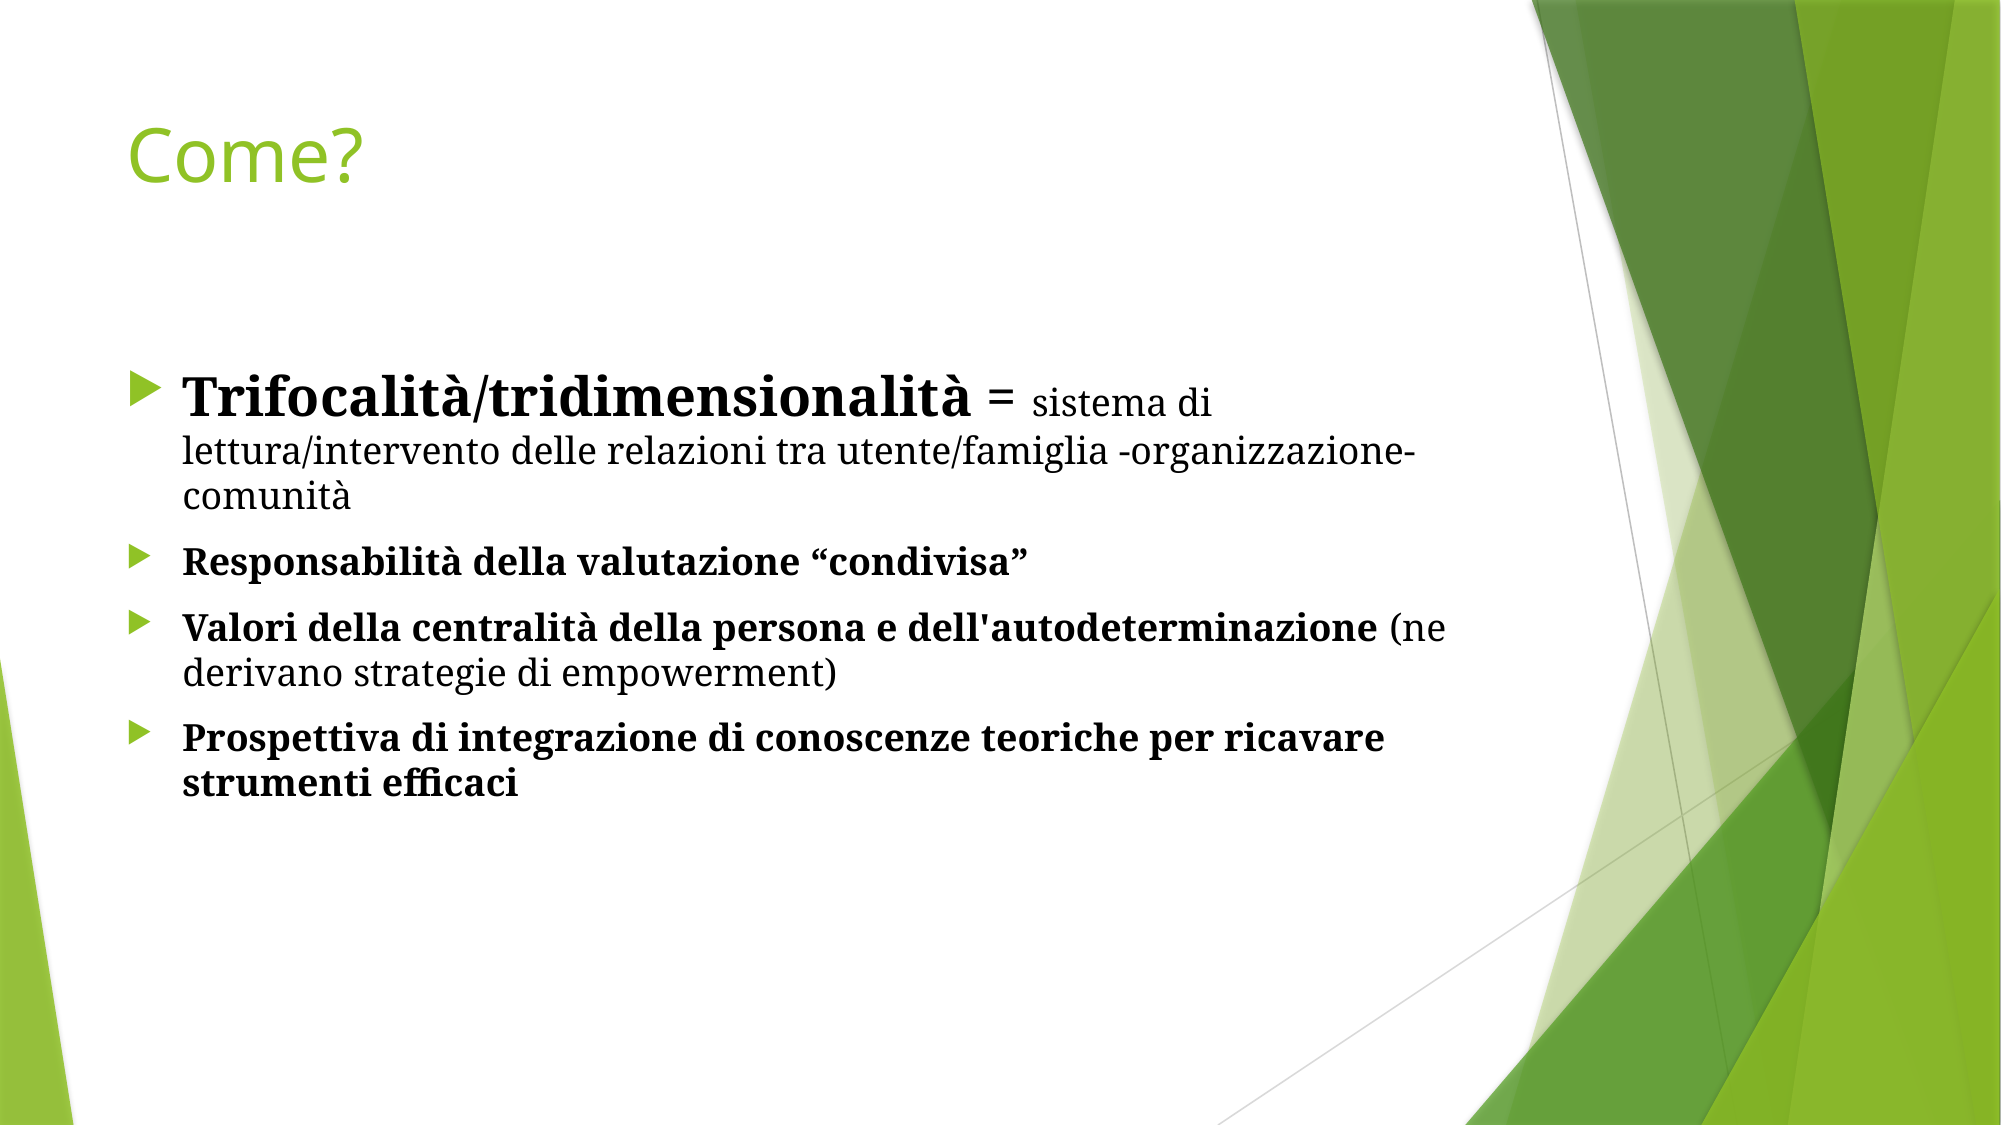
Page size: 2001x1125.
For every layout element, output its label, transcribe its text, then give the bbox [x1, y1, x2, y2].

list Trifocalità/tridimensionalità = sistema di lettura/intervento delle relazioni tra utente/famiglia -organizzazione- comunità Responsabilità della valutazione “condivisa” Valori della centralità della persona e dell'autodeterminazione (ne derivano strategie di empowerment) Prospettiva di integrazione di conoscenze teoriche per ricavare strumenti efficaci [111, 354, 1522, 992]
title Come? [111, 99, 1522, 317]
